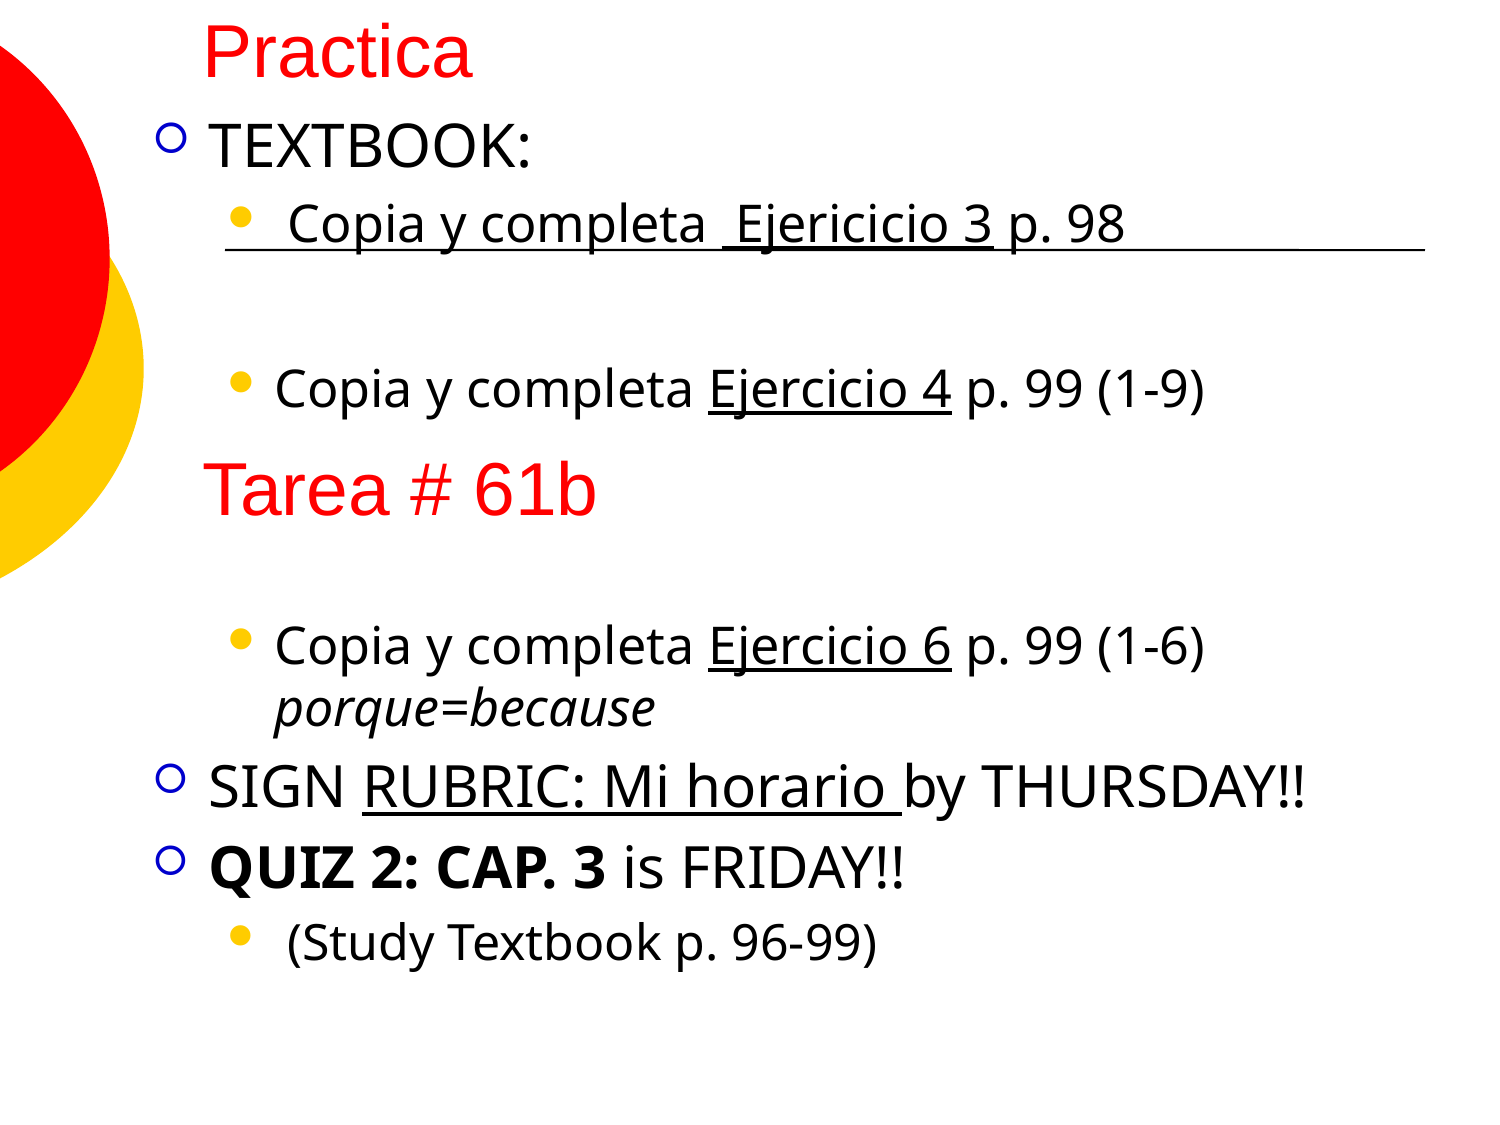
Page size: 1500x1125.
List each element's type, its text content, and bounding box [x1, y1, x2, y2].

text_box Practica [187, 0, 1388, 100]
list TEXTBOOK: Copia y completa Ejericicio 3 p. 98 Copia y completa Ejercicio 4 p. 99 (1-9) Copia y completa Ejercicio 6 p. 99 (1-6) porque=because SIGN RUBRIC: Mi horario by THURSDAY!! QUIZ 2: CAP. 3 is FRIDAY!! (Study Textbook p. 96-99) [137, 99, 1500, 775]
title Tarea # 61b [187, 350, 1388, 538]
